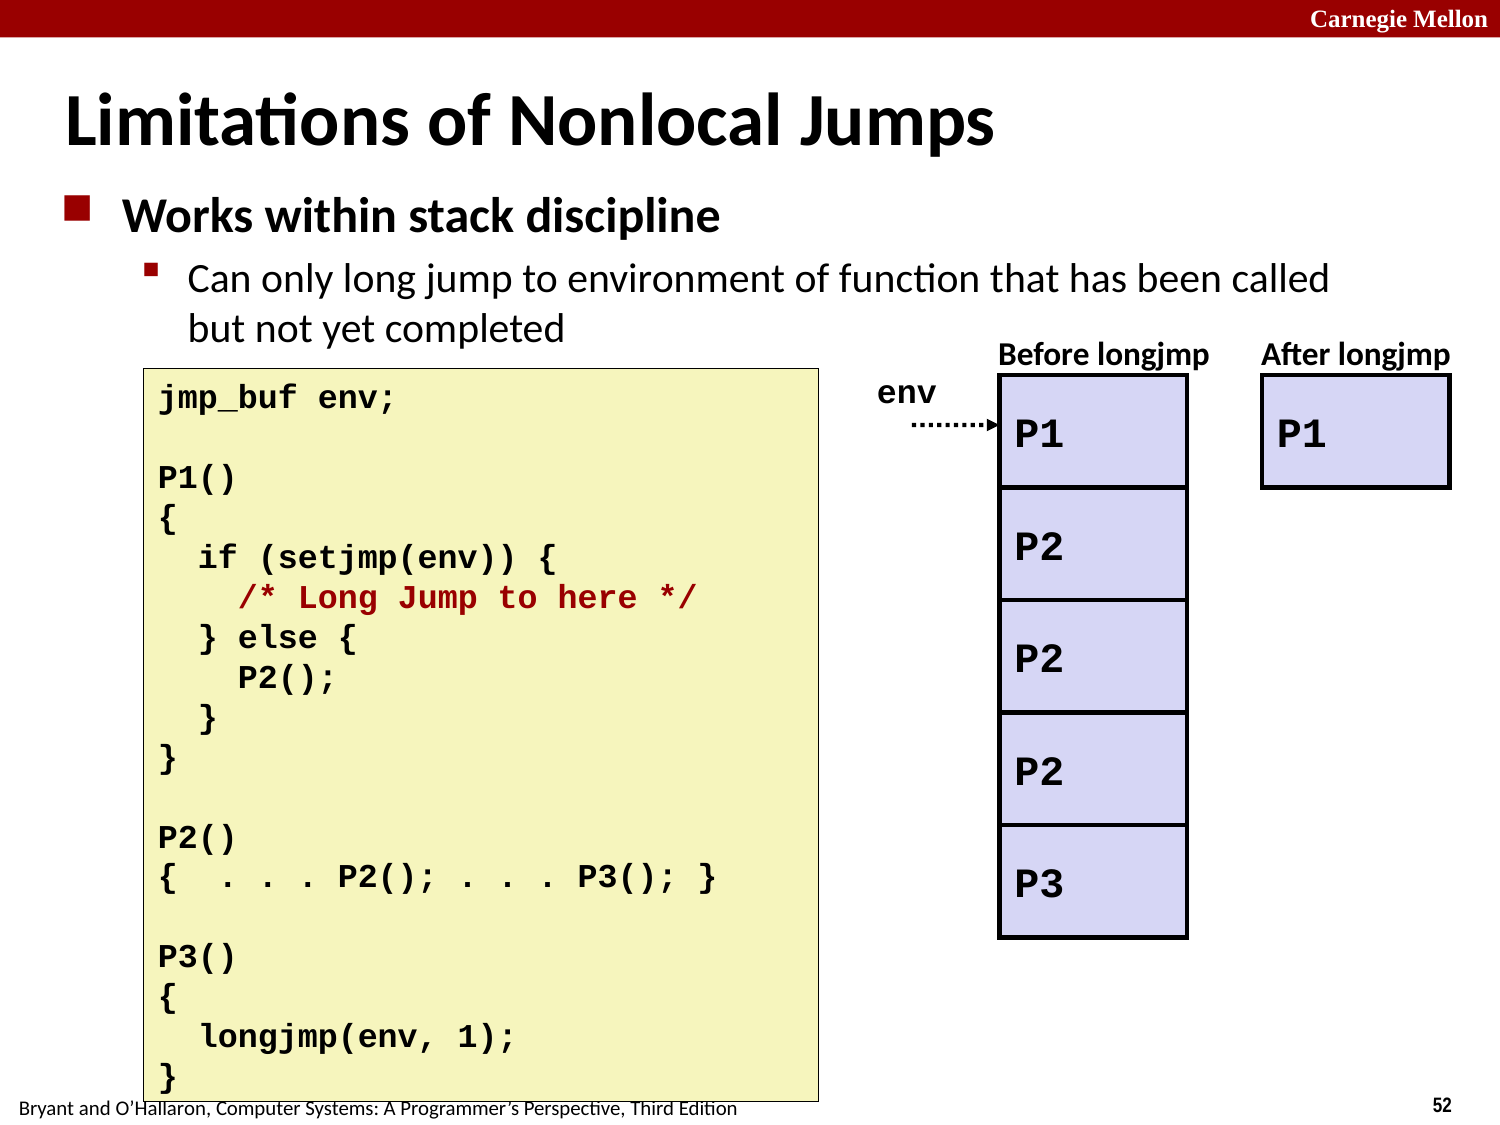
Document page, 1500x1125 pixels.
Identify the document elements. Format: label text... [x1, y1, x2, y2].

text_box After longjmp [1246, 324, 1467, 380]
text_box P2 [999, 712, 1187, 825]
text_box P2 [999, 600, 1187, 712]
text_box jmp_buf env; P1() { if (setjmp(env)) { /* Long Jump to here */ } else { P2(); } } P2() { . . . P2(); . . . P3(); } P3() { longjmp(env, 1); } [143, 368, 819, 1102]
text_box P1 [1262, 380, 1450, 488]
text_box P3 [999, 825, 1187, 938]
text_box P2 [999, 487, 1187, 600]
text_box env [862, 362, 952, 418]
text_box P1 [999, 380, 1187, 487]
text_box [985, 418, 1000, 432]
text_box Before longjmp [983, 324, 1225, 380]
title Limitations of Nonlocal Jumps [49, 68, 1228, 163]
list Works within stack discipline Can only long jump to environment of function that has been called but not yet completed [50, 174, 1414, 366]
